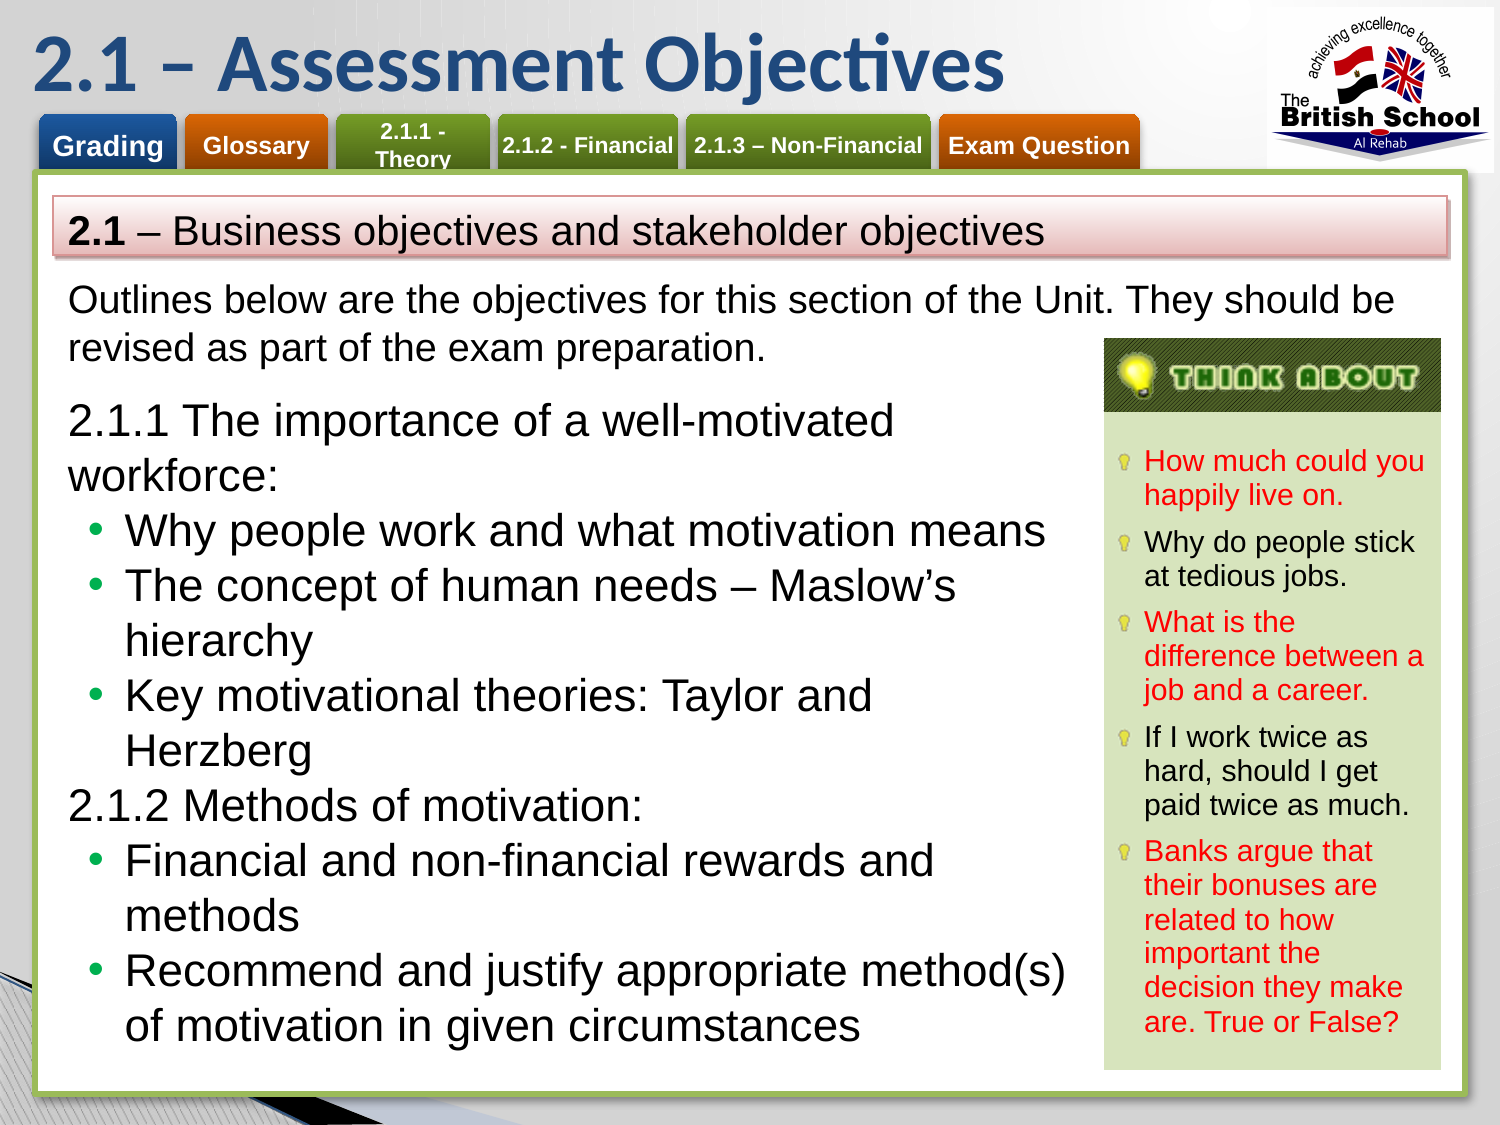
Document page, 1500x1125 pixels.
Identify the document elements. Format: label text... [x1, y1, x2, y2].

text_box Outlines below are the objectives for this section of the Unit. They should be revised as part of the exam preparation. [53, 267, 1447, 377]
picture [1114, 450, 1133, 472]
picture [1114, 840, 1133, 862]
text_box 2.1.1 The importance of a well-motivated workforce: Why people work and what motivation means The concept of human needs – Maslow’s hierarchy Key motivational theories: Taylor and Herzberg 2.1.2 Methods of motivation: Financial and non-financial rewards and methods Recommend and justify appropriate method(s) of motivation in given circumstances [53, 383, 1087, 1059]
picture [281, 1114, 303, 1125]
title 2.1 – Assessment Objectives [17, 7, 1235, 110]
picture [1267, 7, 1495, 173]
picture [1114, 531, 1133, 553]
table_header [1104, 377, 1112, 412]
table_cell How much could you happily live on. Why do people stick at tedious jobs. What is the difference between a job and a career. If I work twice as hard, should I get paid twice as much. Banks argue that their bonuses are related to how important the decision they make are. True or False? [1104, 412, 1441, 1070]
picture [1115, 349, 1425, 405]
text_box 2.1 – Business objectives and stakeholder objectives [53, 196, 1447, 256]
picture [1114, 611, 1133, 633]
picture [1114, 726, 1133, 748]
table_header [1429, 377, 1441, 412]
